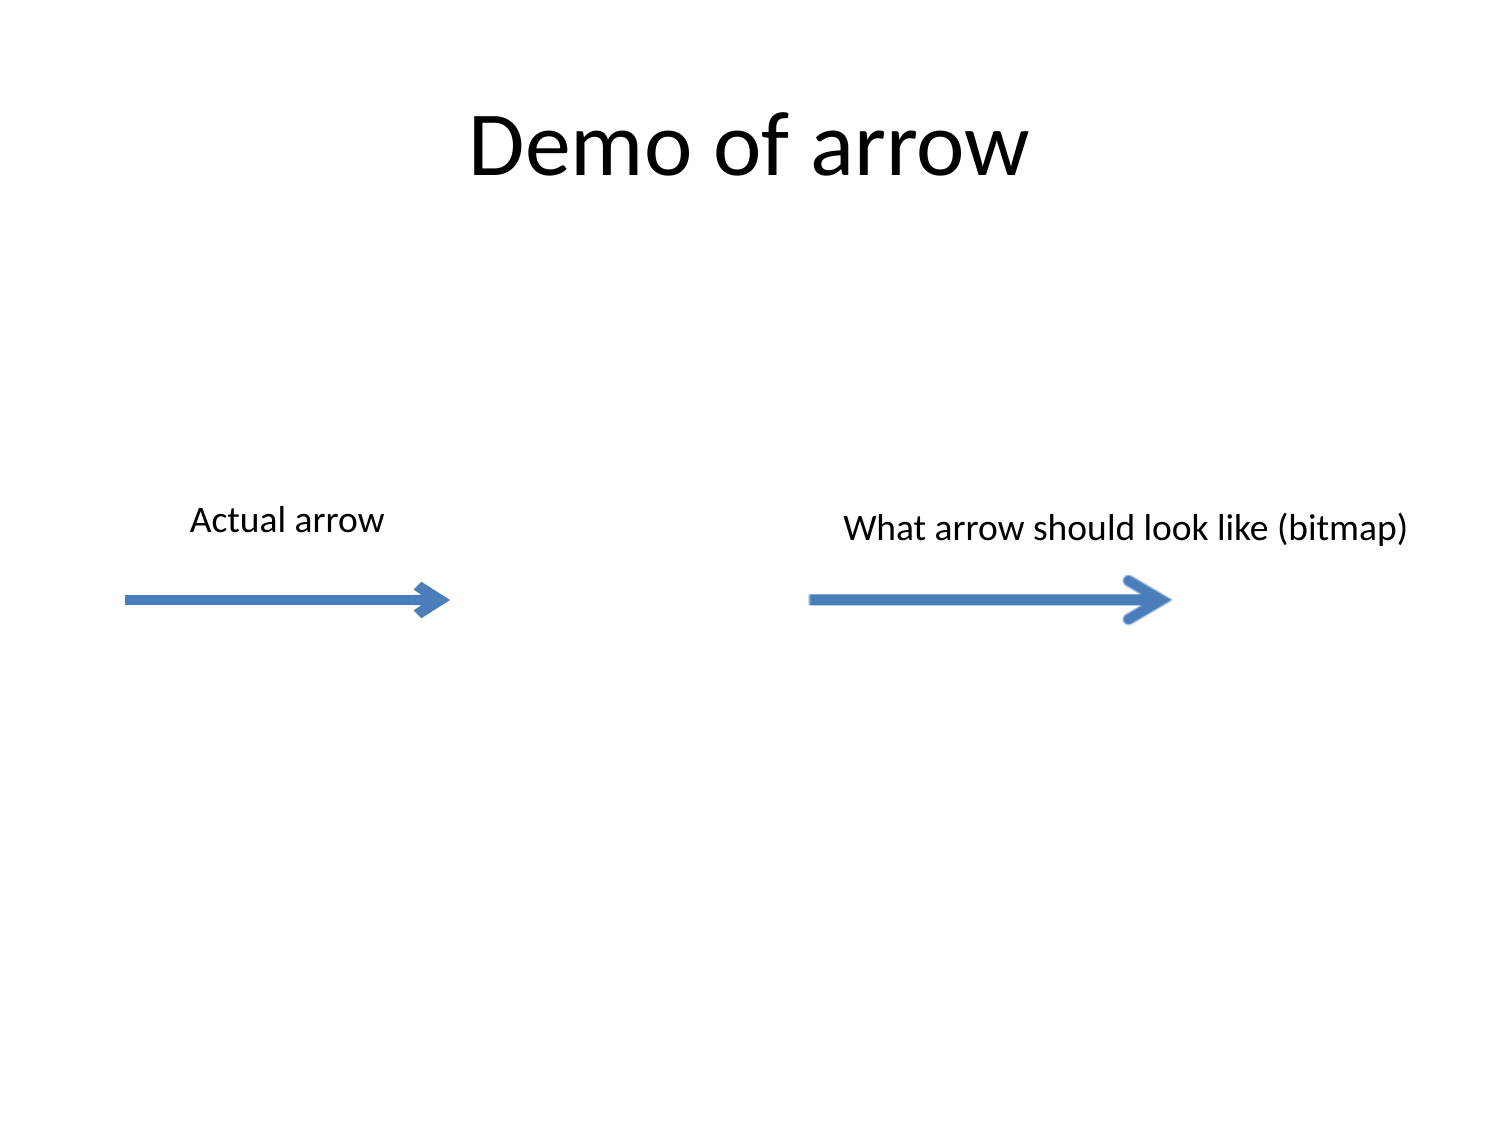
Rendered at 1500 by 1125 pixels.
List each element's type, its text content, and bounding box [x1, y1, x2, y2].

picture [754, 552, 1236, 657]
text_box What arrow should look like (bitmap) [828, 495, 1424, 556]
title Demo of arrow [75, 45, 1425, 233]
text_box Actual arrow [175, 487, 400, 548]
